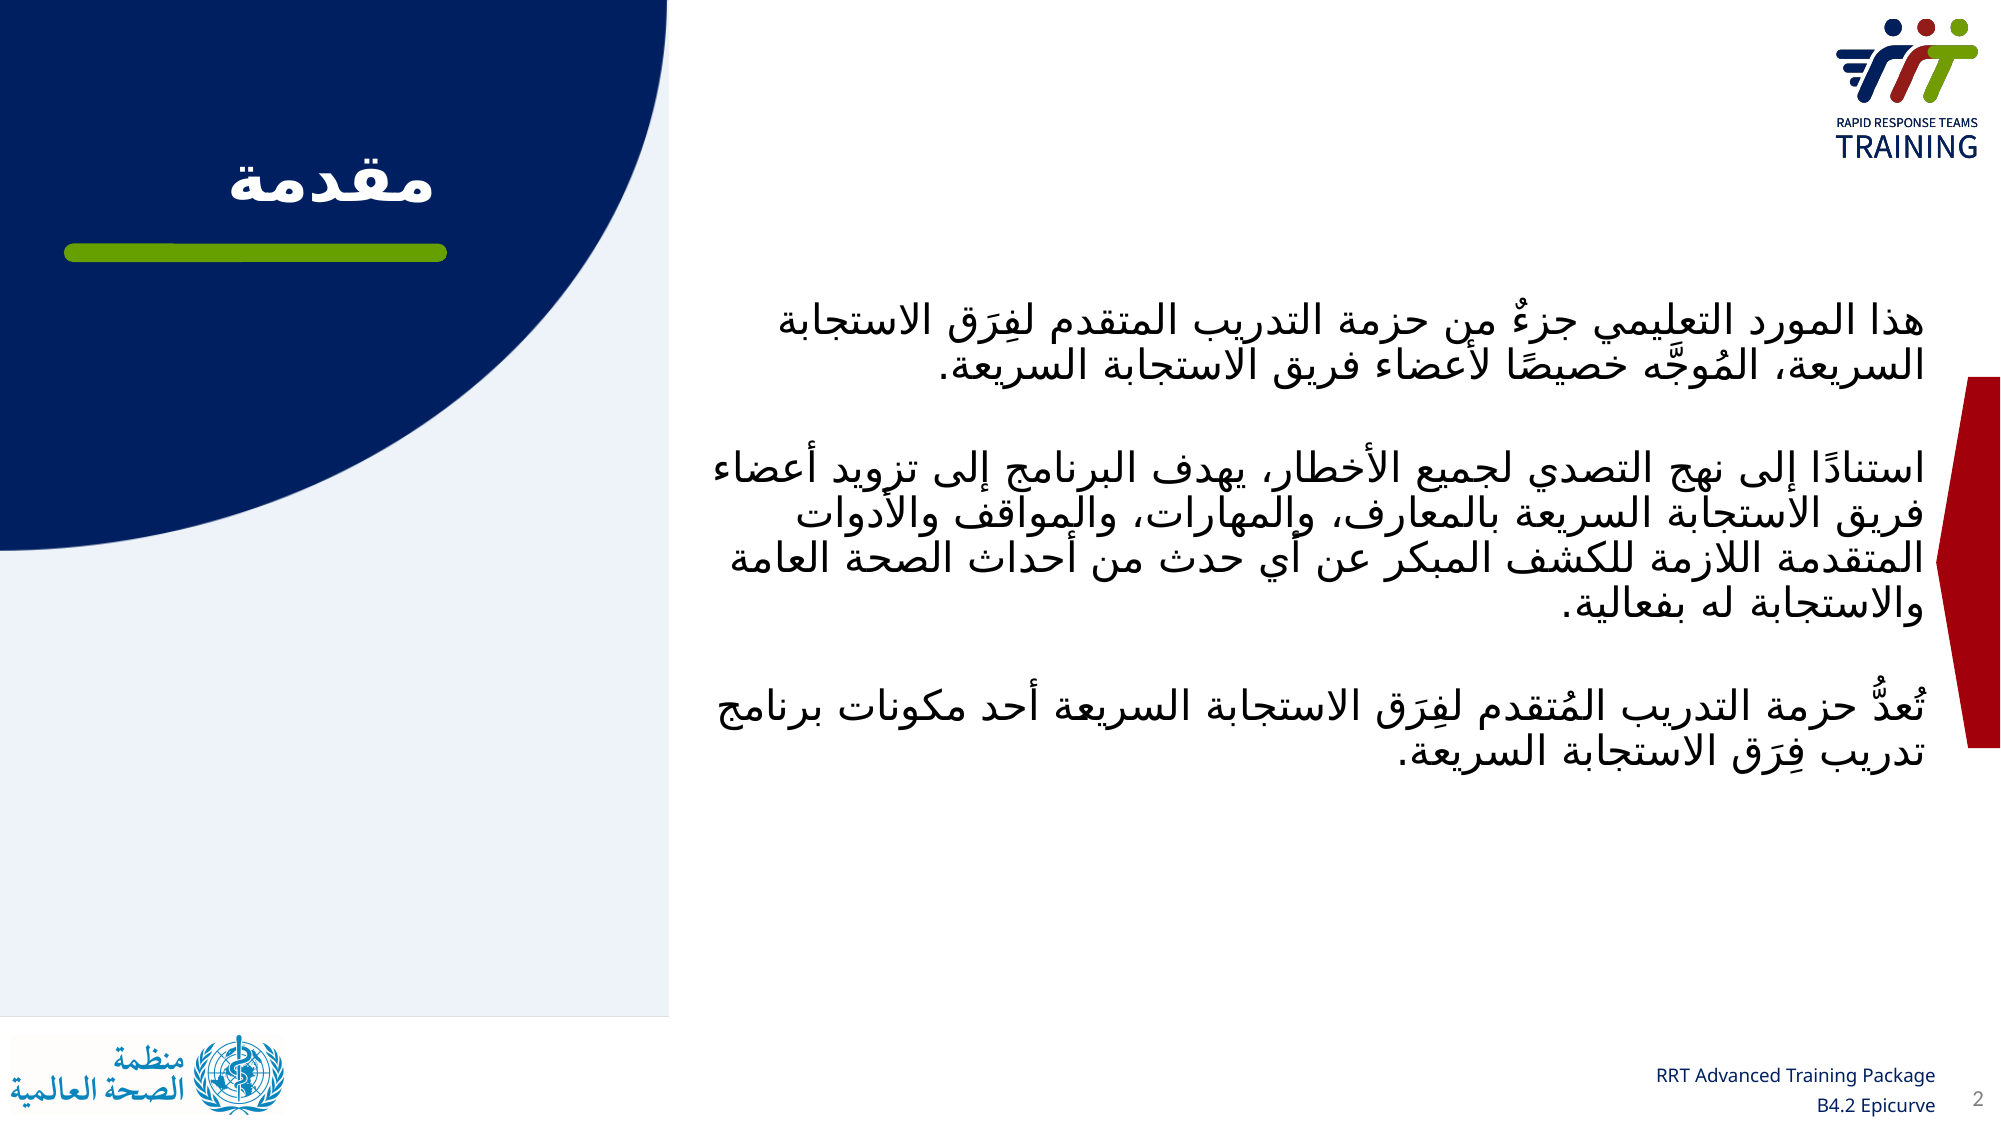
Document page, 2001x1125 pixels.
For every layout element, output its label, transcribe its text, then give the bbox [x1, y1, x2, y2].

list هذا المورد التعليمي جزءٌ من حزمة التدريب المتقدم لفِرَق الاستجابة السريعة، المُوجَّه خصيصًا لأعضاء فريق الاستجابة السريعة. استنادًا إلى نهج التصدي لجميع الأخطار، يهدف البرنامج إلى تزويد أعضاء فريق الاستجابة السريعة بالمعارف، والمهارات، والمواقف والأدوات المتقدمة اللازمة للكشف المبكر عن أي حدث من أحداث الصحة العامة والاستجابة له بفعالية. تُعدُّ حزمة التدريب المُتقدم لفِرَق الاستجابة السريعة أحد مكونات برنامج تدريب فِرَق الاستجابة السريعة. [690, 298, 1927, 827]
picture [241, 1050, 247, 1059]
picture [1835, 19, 1978, 167]
picture [0, 0, 669, 1018]
picture [11, 1035, 284, 1115]
title مقدمة [70, 118, 438, 243]
